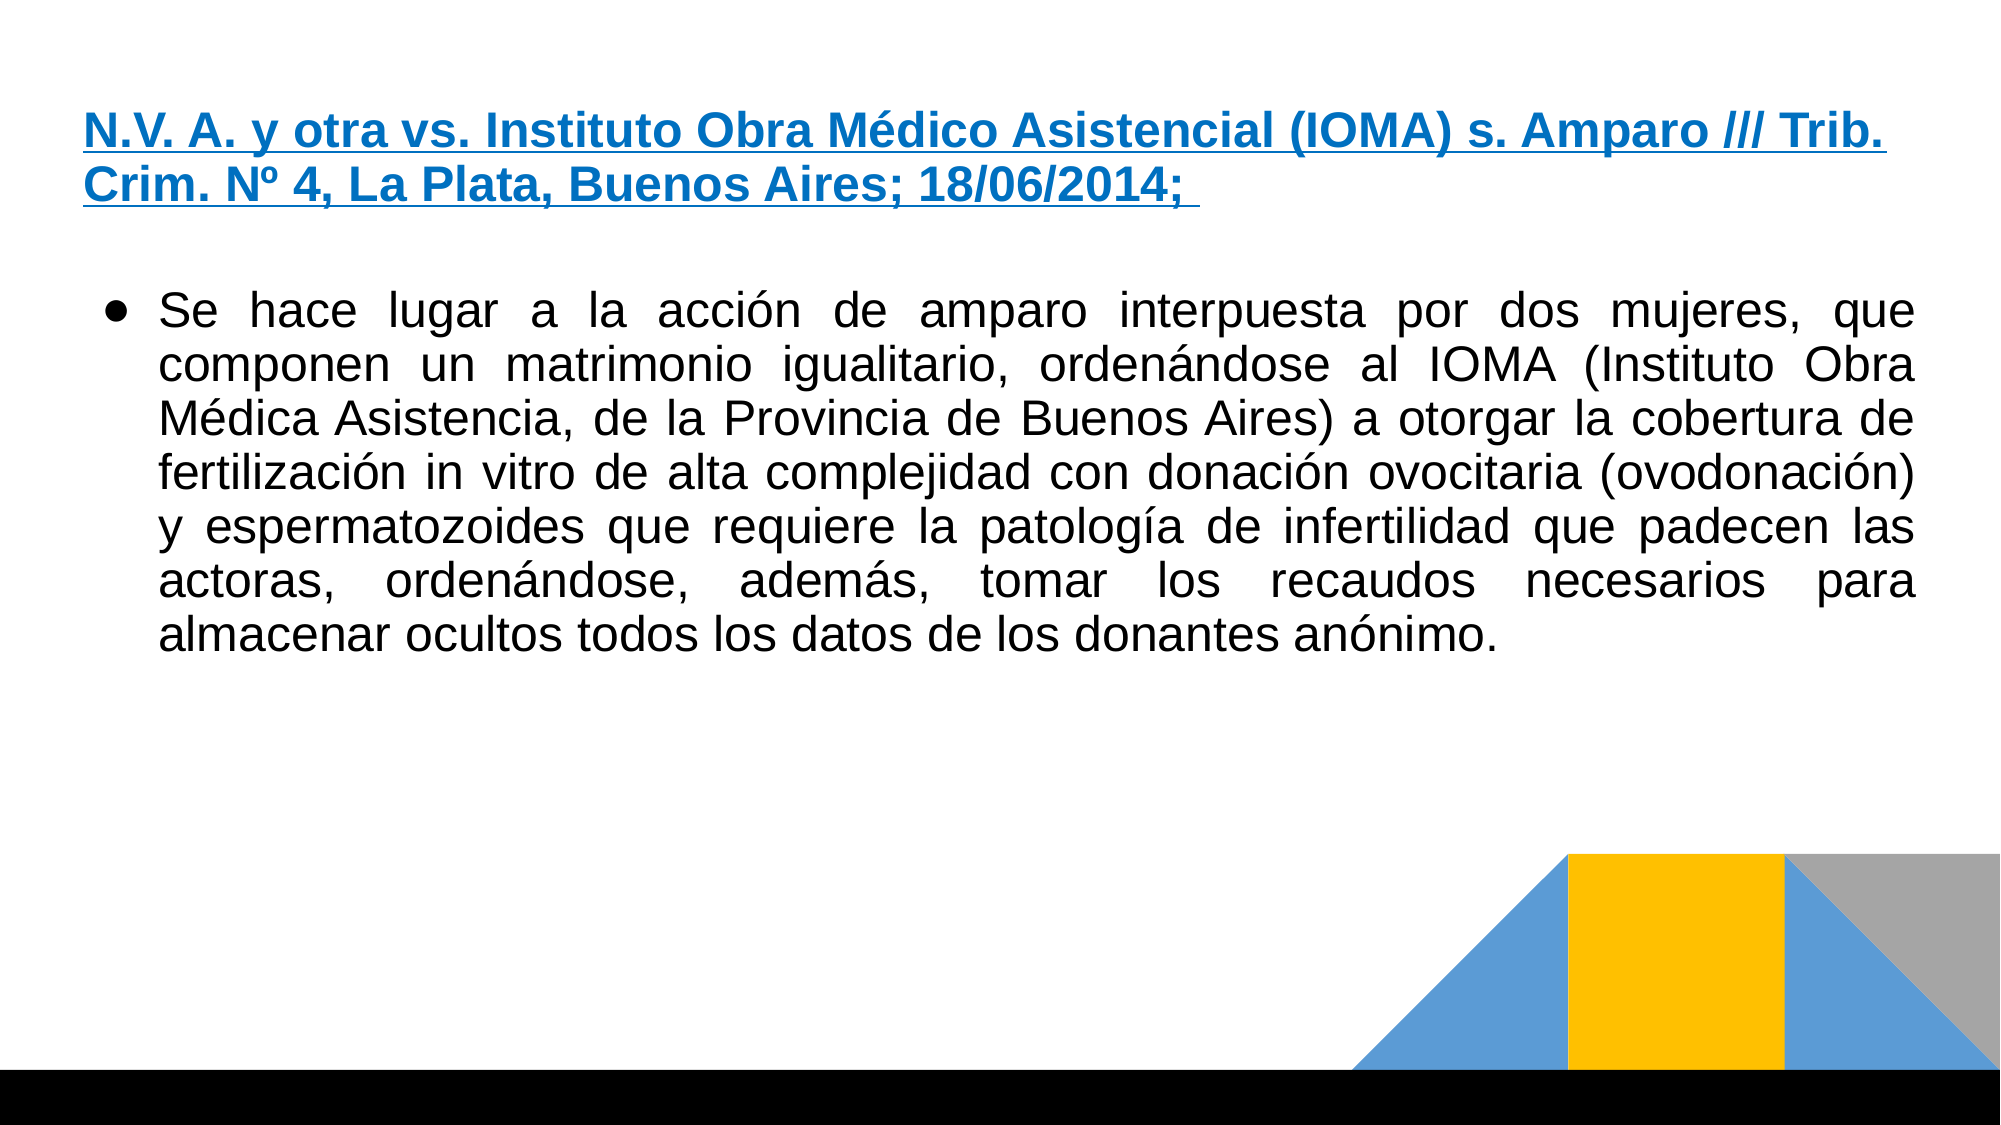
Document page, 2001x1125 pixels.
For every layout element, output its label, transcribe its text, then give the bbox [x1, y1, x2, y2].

title N.V. A. y otra vs. Instituto Obra Médico Asistencial (IOMA) s. Amparo /// Trib. Crim. Nº 4, La Plata, Buenos Aires; 18/06/2014; [68, 89, 1932, 223]
list Se hace lugar a la acción de amparo interpuesta por dos mujeres, que componen un matrimonio igualitario, ordenándose al IOMA (Instituto Obra Médica Asistencia, de la Provincia de Buenos Aires) a otorgar la cobertura de fertilización in vitro de alta complejidad con donación ovocitaria (ovodonación) y espermatozoides que requiere la patología de infertilidad que padecen las actoras, ordenándose, además, tomar los recaudos necesarios para almacenar ocultos todos los datos de los donantes anónimo. [68, 268, 1932, 1000]
